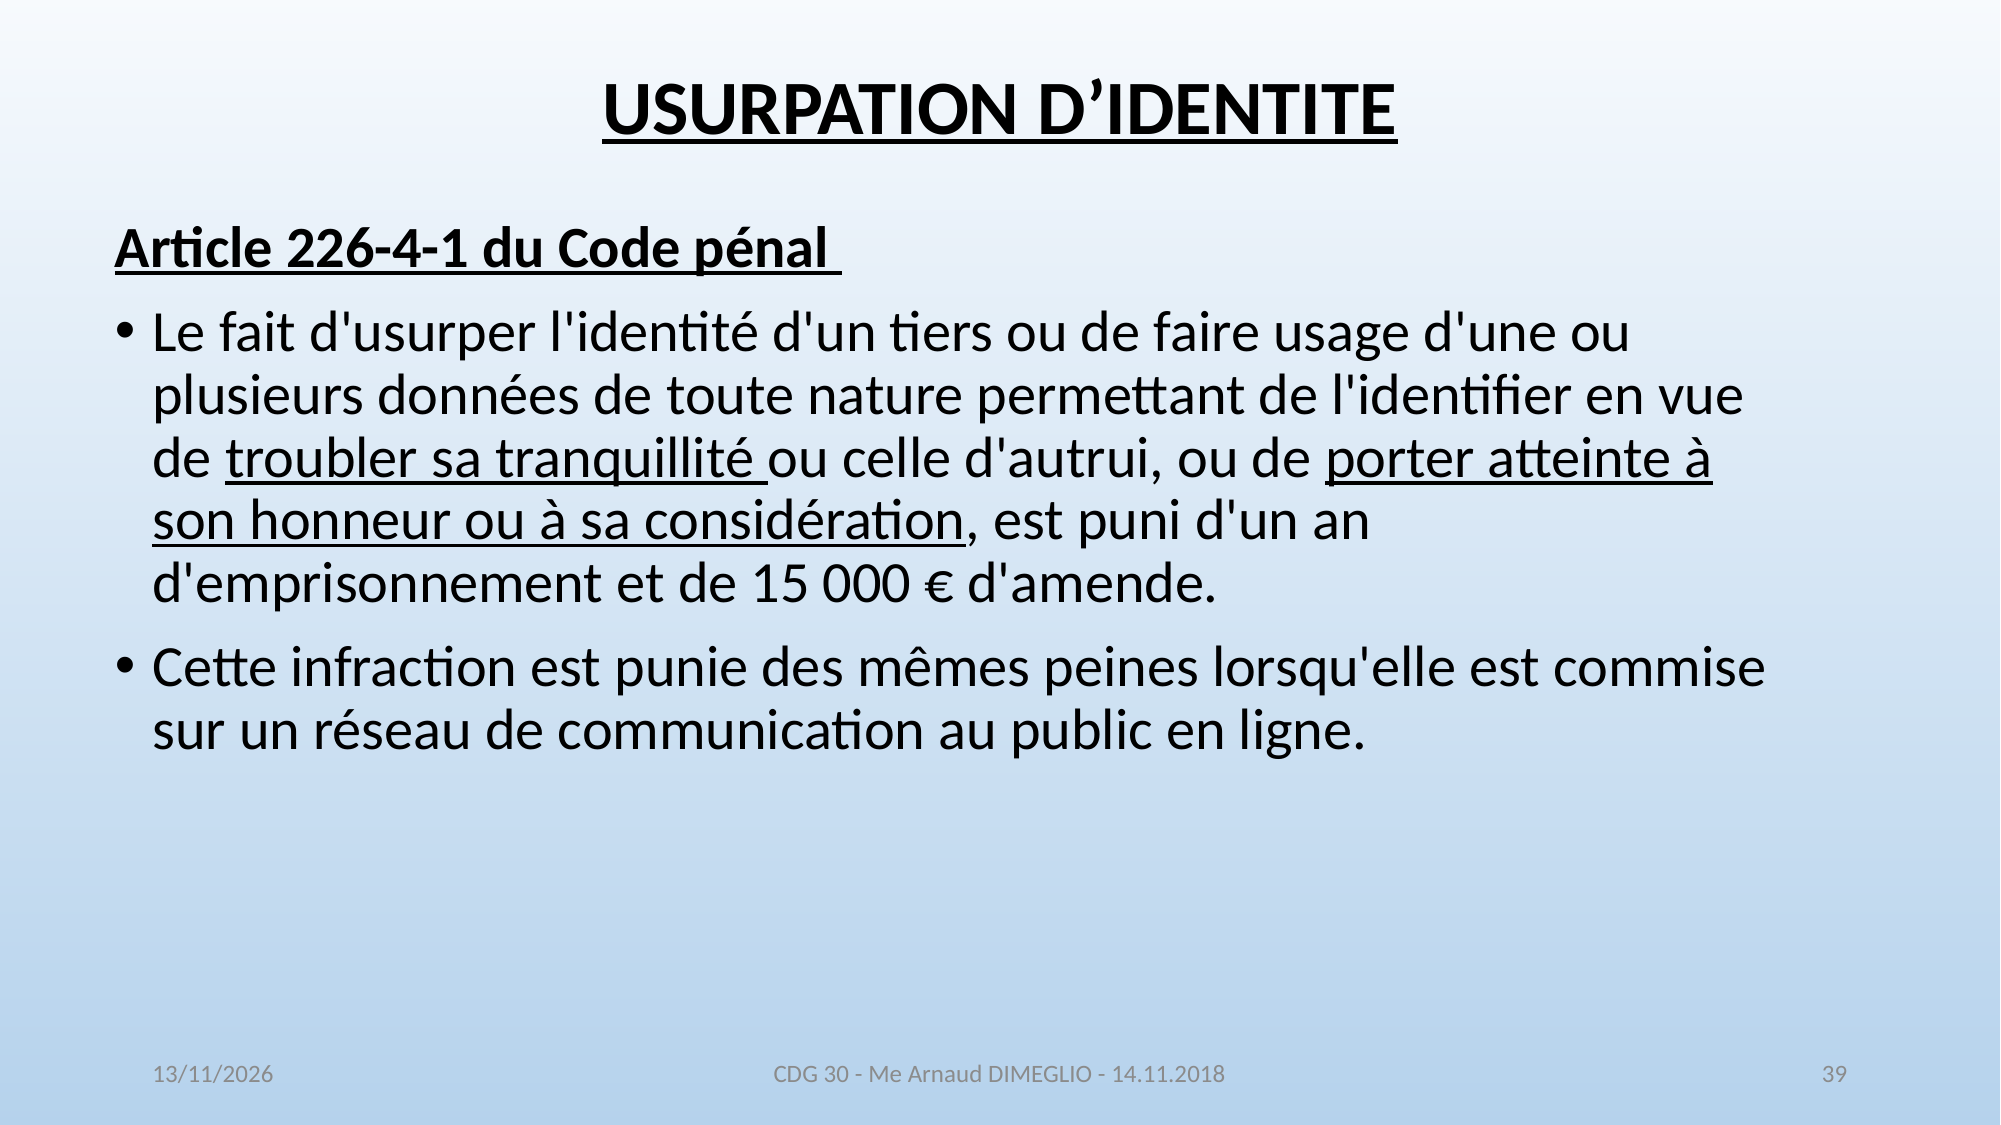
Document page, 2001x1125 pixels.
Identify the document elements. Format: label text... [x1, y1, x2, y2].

slide_number 39 [1412, 1042, 1863, 1103]
list Article 226-4-1 du Code pénal Le fait d'usurper l'identité d'un tiers ou de faire usage d'une ou plusieurs données de toute nature permettant de l'identifier en vue de troubler sa tranquillité ou celle d'autrui, ou de porter atteinte à son honneur ou à sa considération, est puni d'un an d'emprisonnement et de 15 000 € d'amende. Cette infraction est punie des mêmes peines lorsqu'elle est commise sur un réseau de communication au public en ligne. [99, 210, 1825, 1066]
footer CDG 30 - Me Arnaud DIMEGLIO - 14.11.2018 [662, 1042, 1338, 1103]
title USURPATION D’IDENTITE [137, 59, 1863, 252]
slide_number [137, 1042, 588, 1103]
